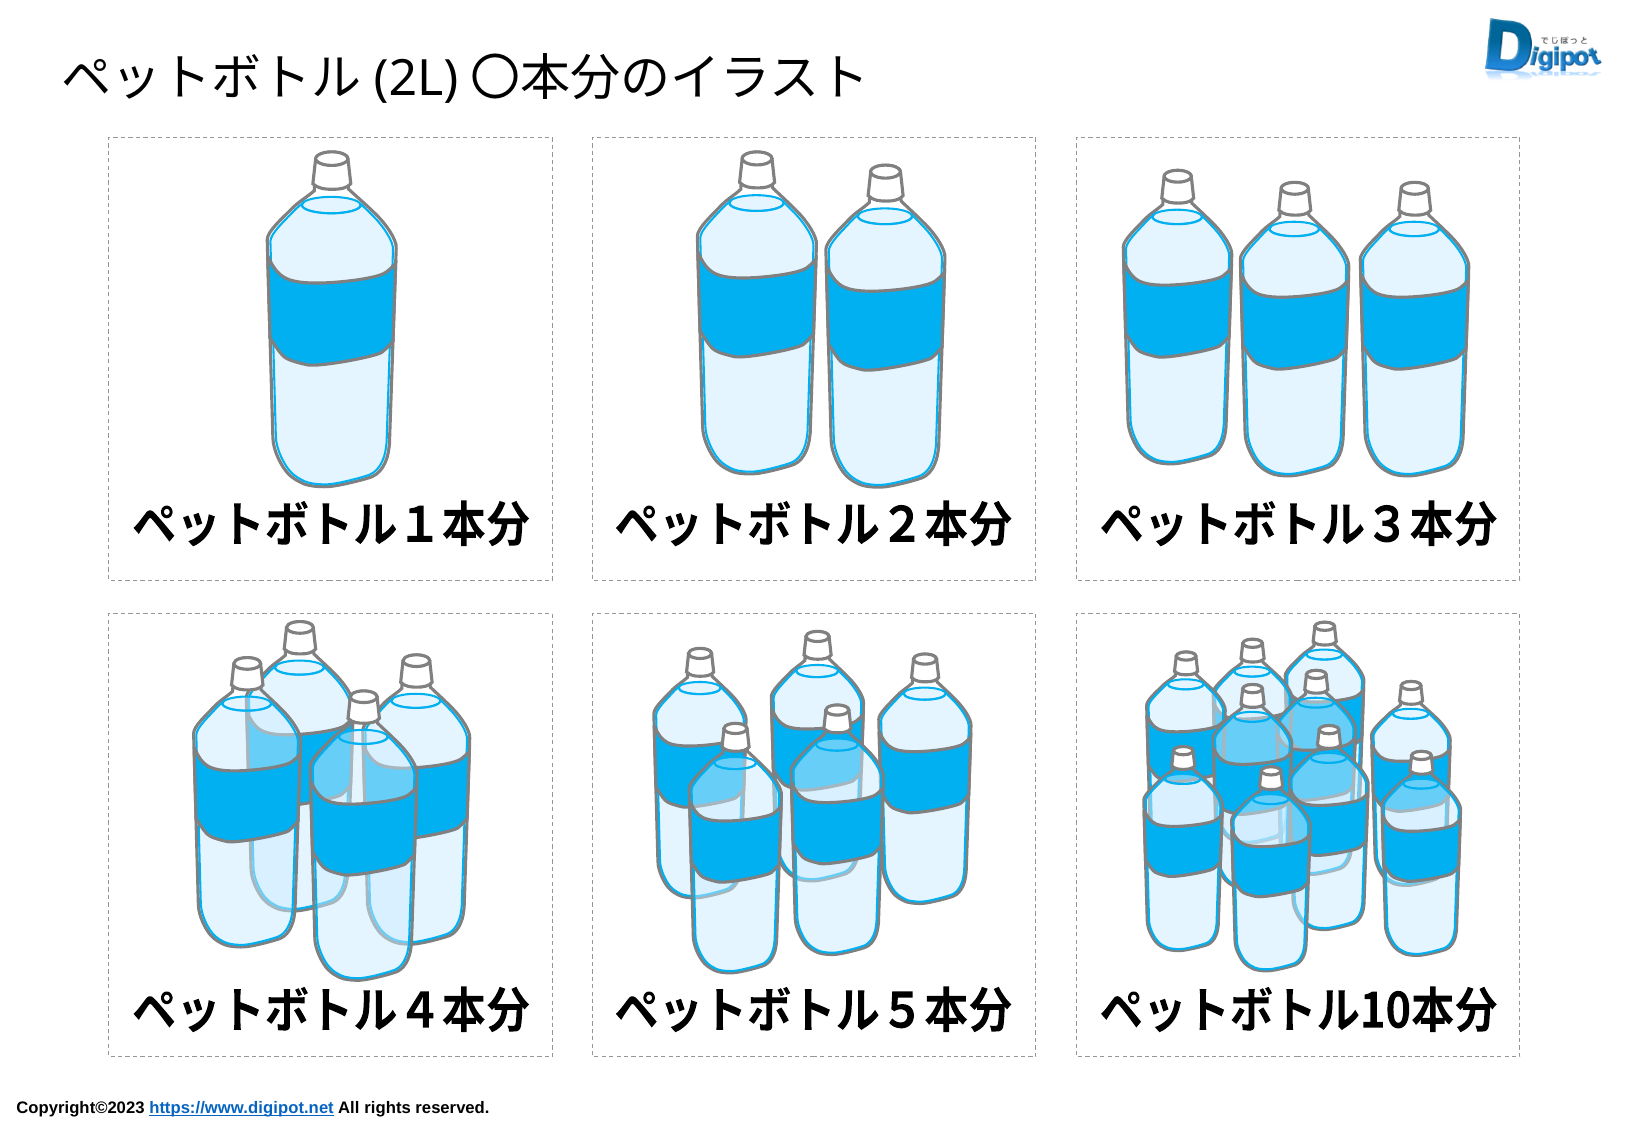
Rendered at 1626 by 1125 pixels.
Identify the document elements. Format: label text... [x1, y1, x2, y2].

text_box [267, 151, 397, 487]
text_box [825, 165, 945, 488]
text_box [193, 621, 470, 981]
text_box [697, 151, 817, 475]
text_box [653, 631, 972, 973]
text_box ペットボトル(2L)〇本分のイラスト [46, 38, 885, 113]
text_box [1123, 170, 1469, 476]
picture [1485, 18, 1602, 82]
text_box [1143, 622, 1461, 971]
